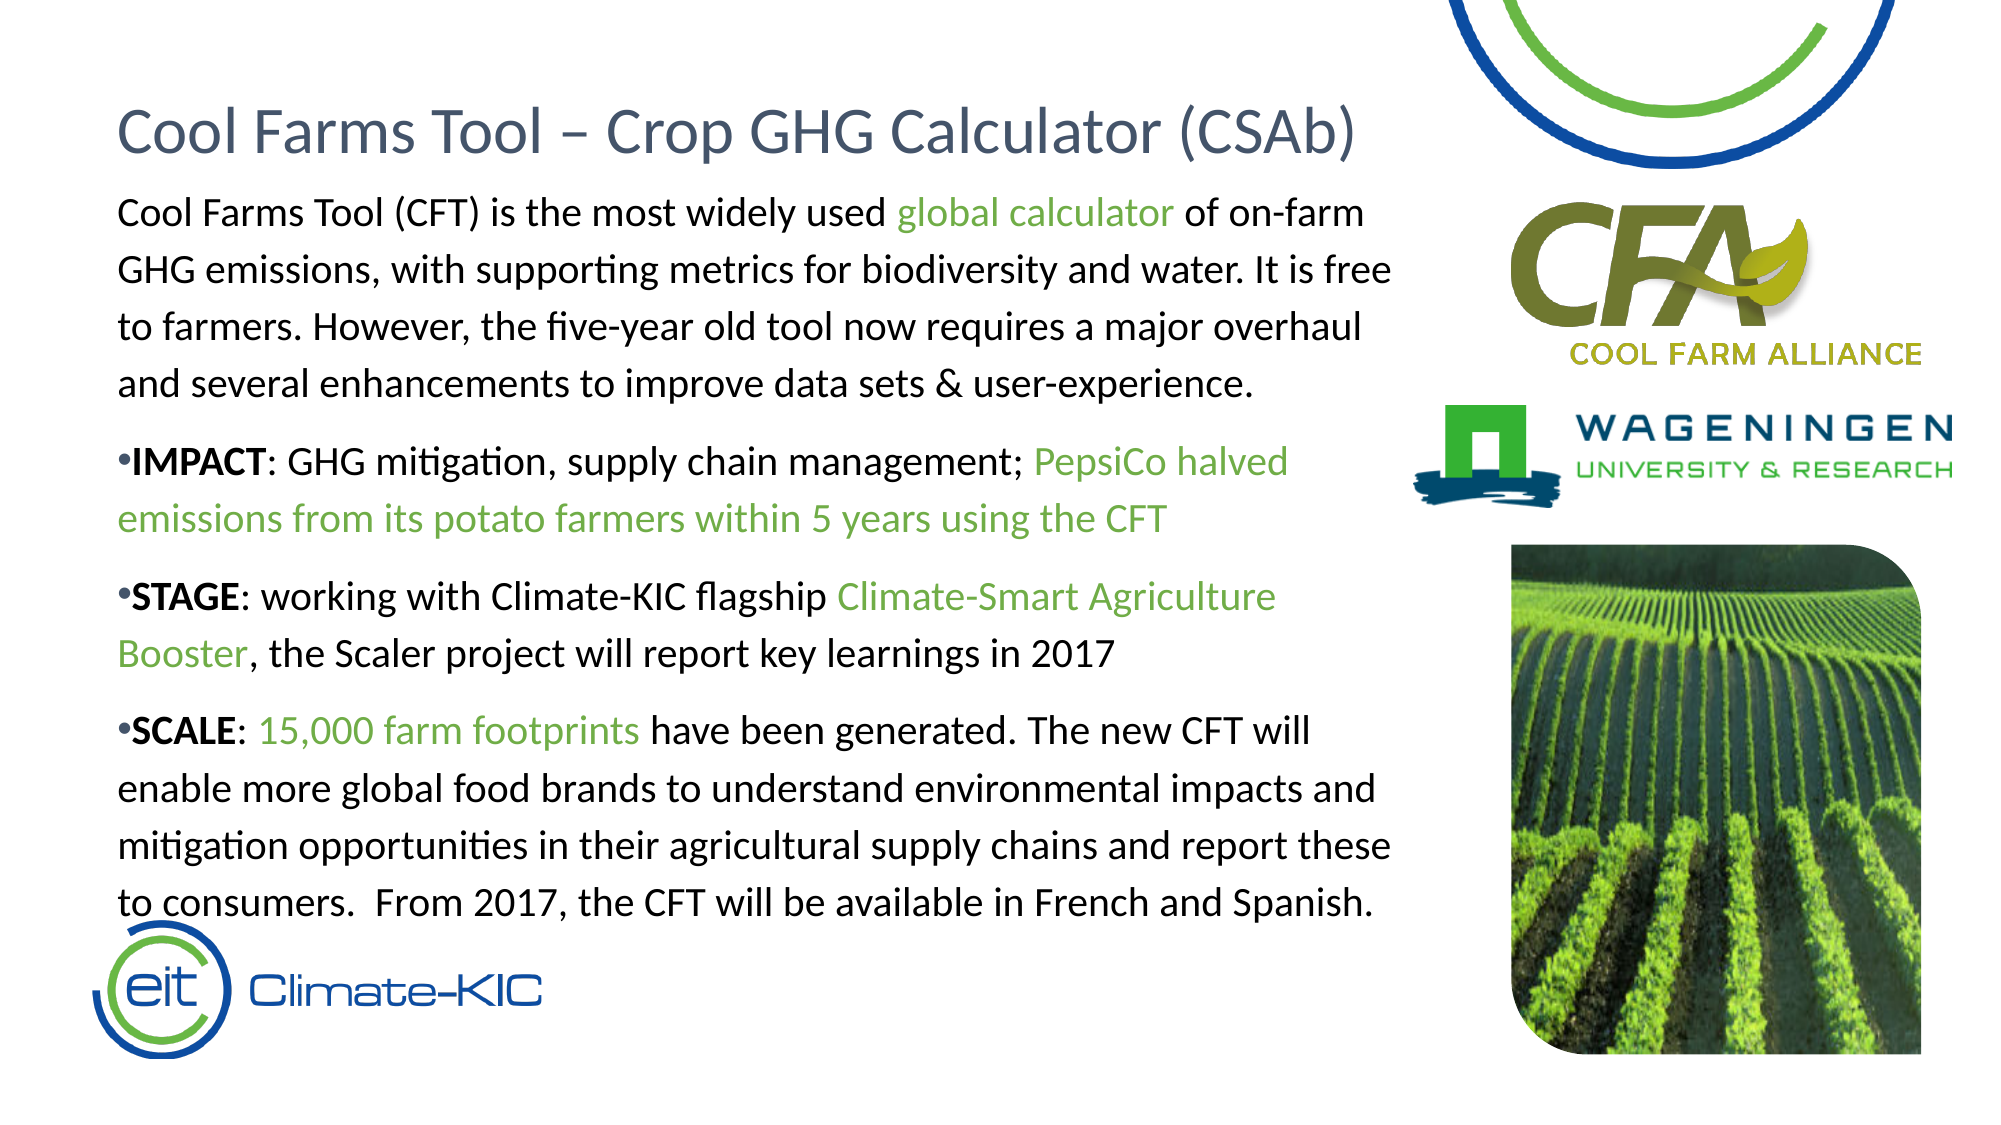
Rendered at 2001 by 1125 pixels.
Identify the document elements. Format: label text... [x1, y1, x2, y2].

picture [1511, 544, 1922, 1055]
picture [1440, 0, 1903, 169]
list Cool Farms Tool – Crop GHG Calculator (CSAb) [102, 88, 1772, 122]
picture [1413, 405, 1952, 509]
list Cool Farms Tool (CFT) is the most widely used global calculator of on-farm GHG emissions, with supporting metrics for biodiversity and water. It is free to farmers. However, the five-year old tool now requires a major overhaul and several enhancements to improve data sets & user-experience. IMPACT: GHG mitigation, supply chain management; PepsiCo halved emissions from its potato farmers within 5 years using the CFT STAGE: working with Climate-KIC flagship Climate-Smart Agriculture Booster, the Scaler project will report key learnings in 2017 SCALE: 15,000 farm footprints have been generated. The new CFT will enable more global food brands to understand environmental impacts and mitigation opportunities in their agricultural supply chains and report these to consumers. From 2017, the CFT will be available in French and Spanish. [102, 170, 1414, 856]
picture [1506, 196, 1926, 370]
